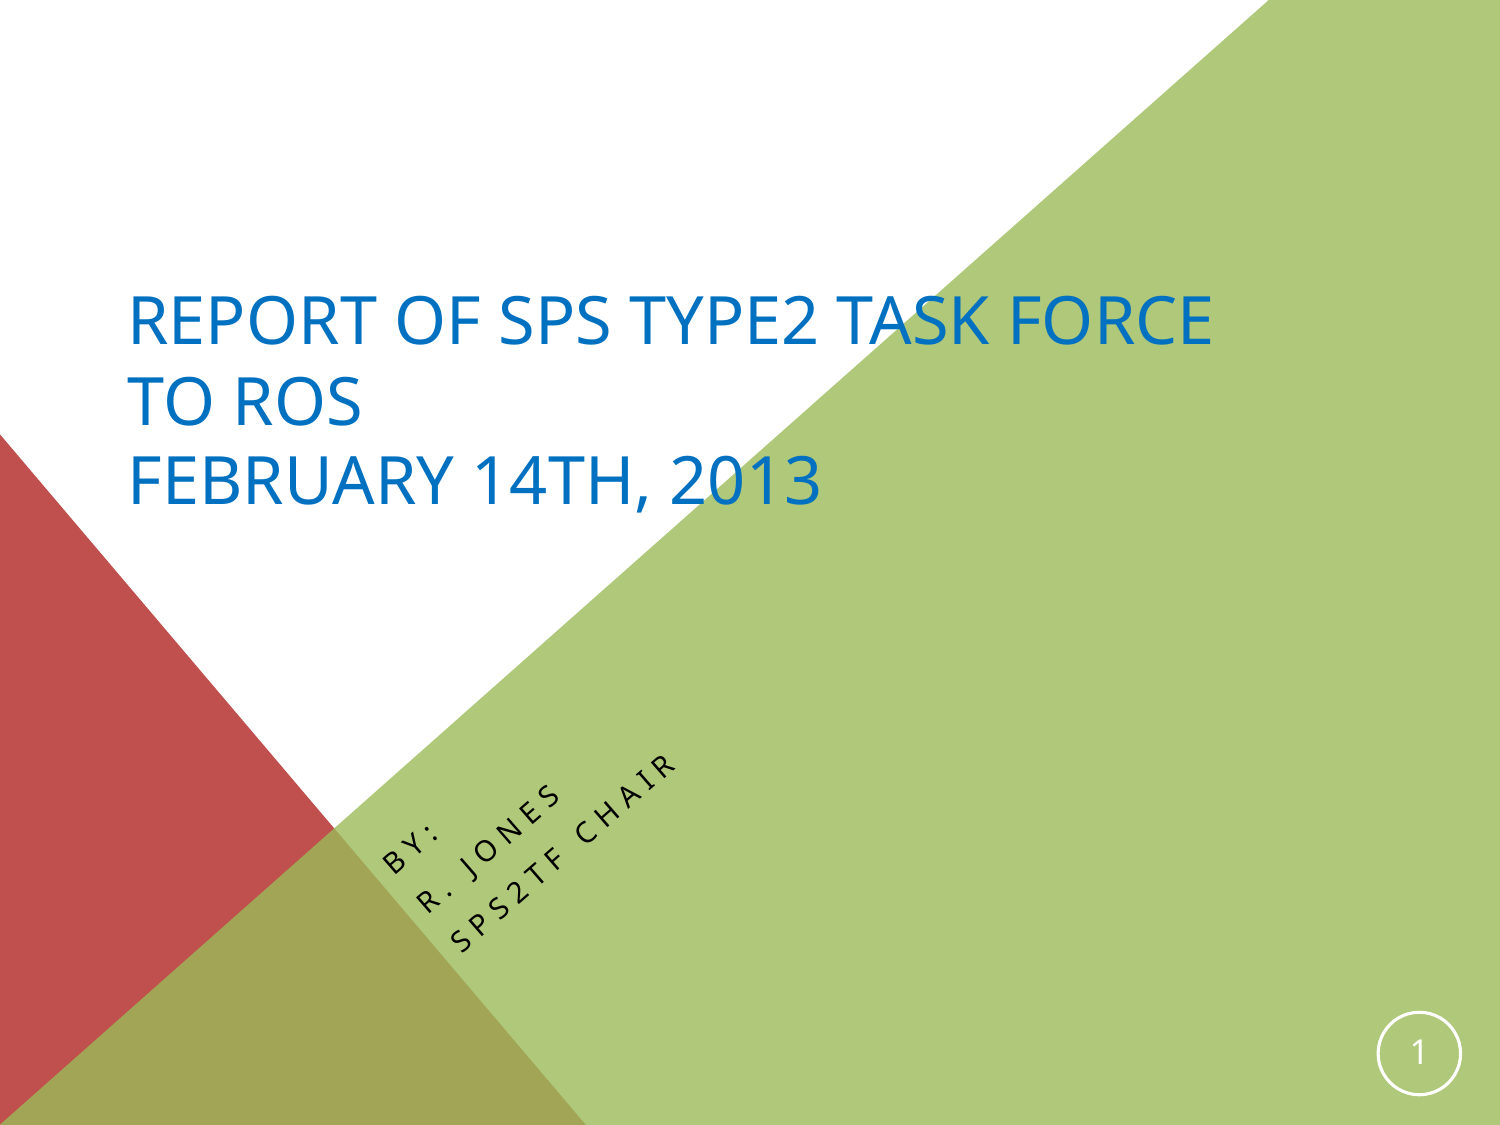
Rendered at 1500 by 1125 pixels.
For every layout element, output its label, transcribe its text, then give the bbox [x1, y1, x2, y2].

subtitle By: R. Jones SPS2TF Chair [362, 162, 1204, 904]
title Report of SPS Type2 Task Force to ROS February 14th, 2013 [112, 75, 1388, 600]
slide_number 1 [1376, 1010, 1463, 1097]
